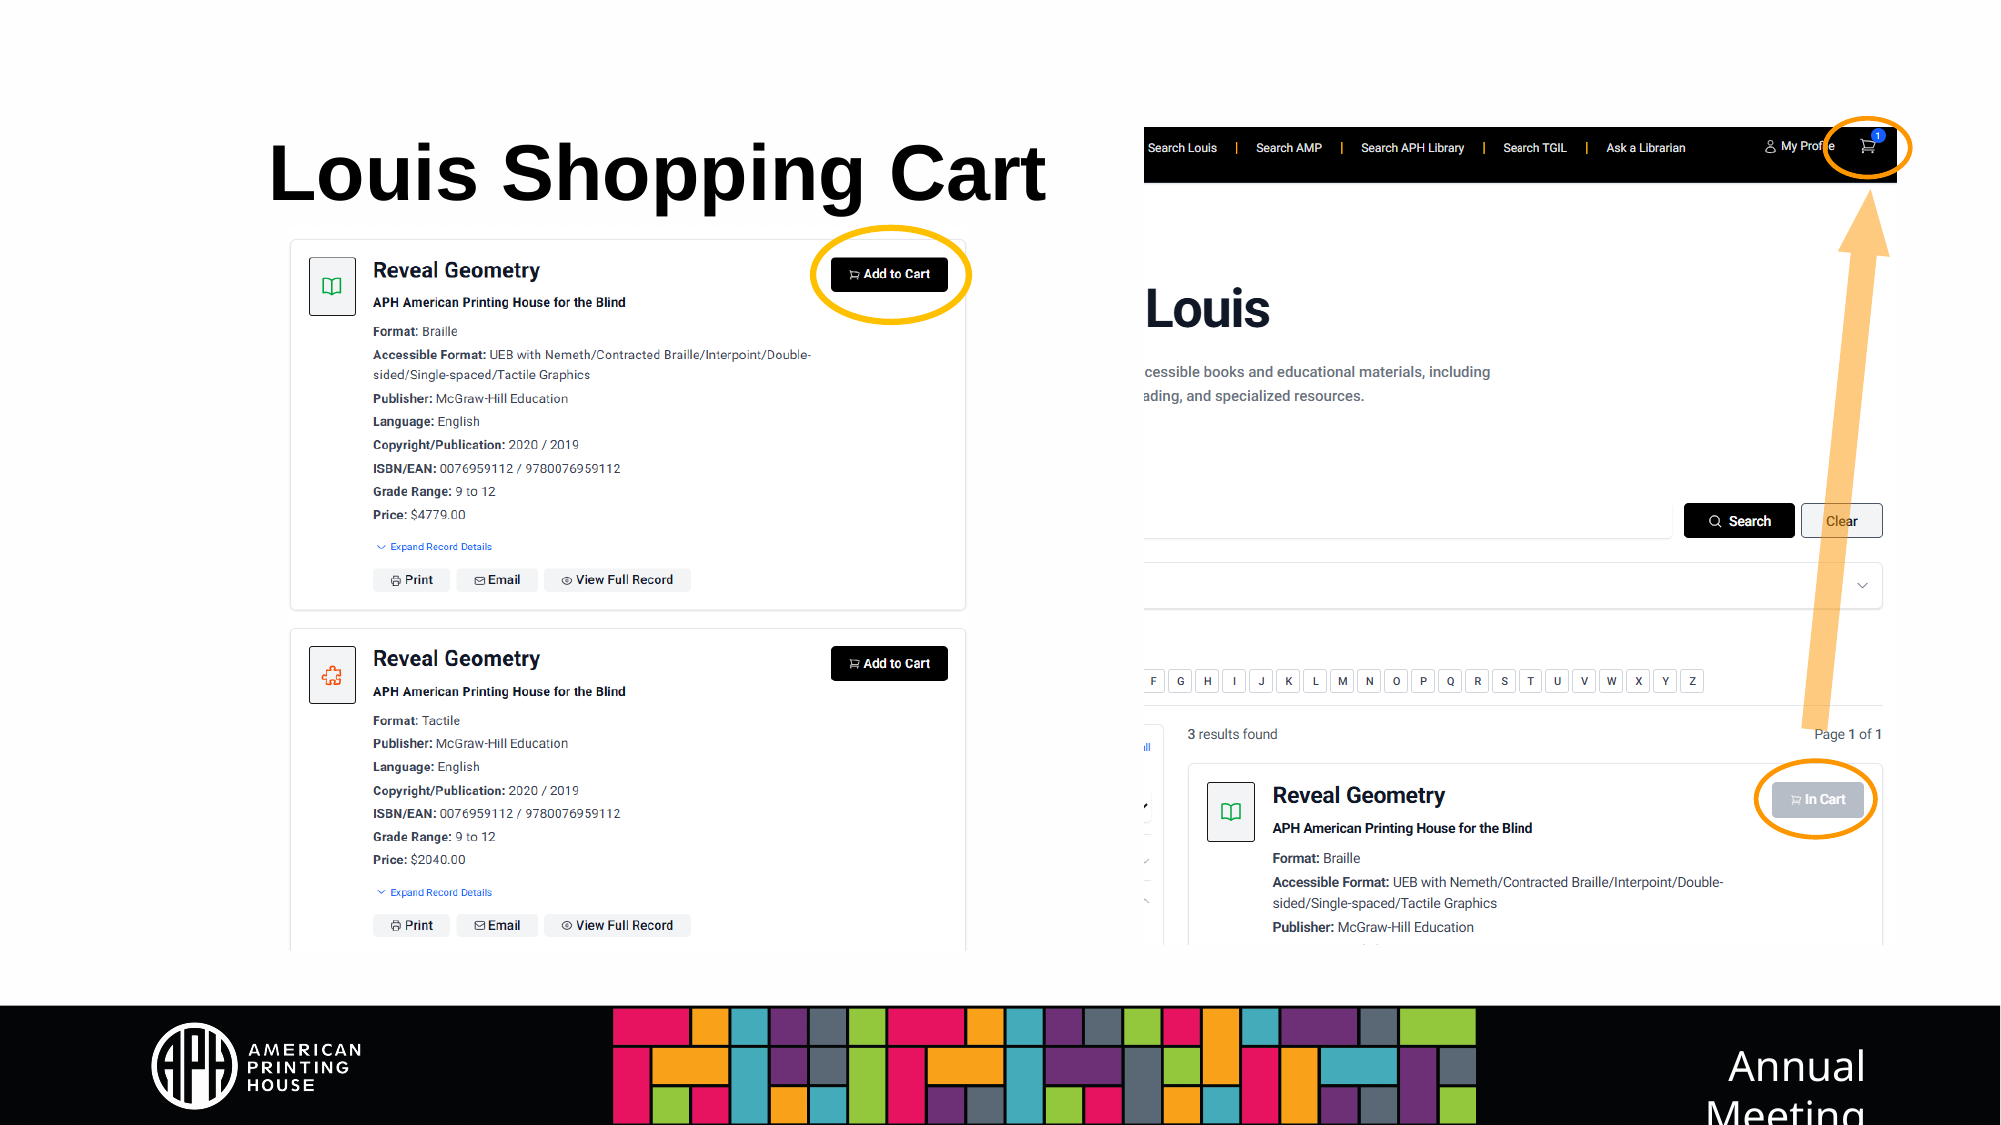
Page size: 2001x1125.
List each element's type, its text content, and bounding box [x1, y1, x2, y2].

title Louis Shopping Cart [146, 127, 1064, 222]
picture [1771, 1111, 1783, 1118]
text_box [1835, 117, 1912, 171]
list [286, 227, 970, 951]
picture [1821, 1111, 1833, 1125]
picture [0, 0, 2001, 1125]
picture [1846, 1111, 1858, 1125]
picture [1711, 1105, 1719, 1125]
picture [1727, 1107, 1734, 1125]
picture [1748, 1111, 1760, 1118]
